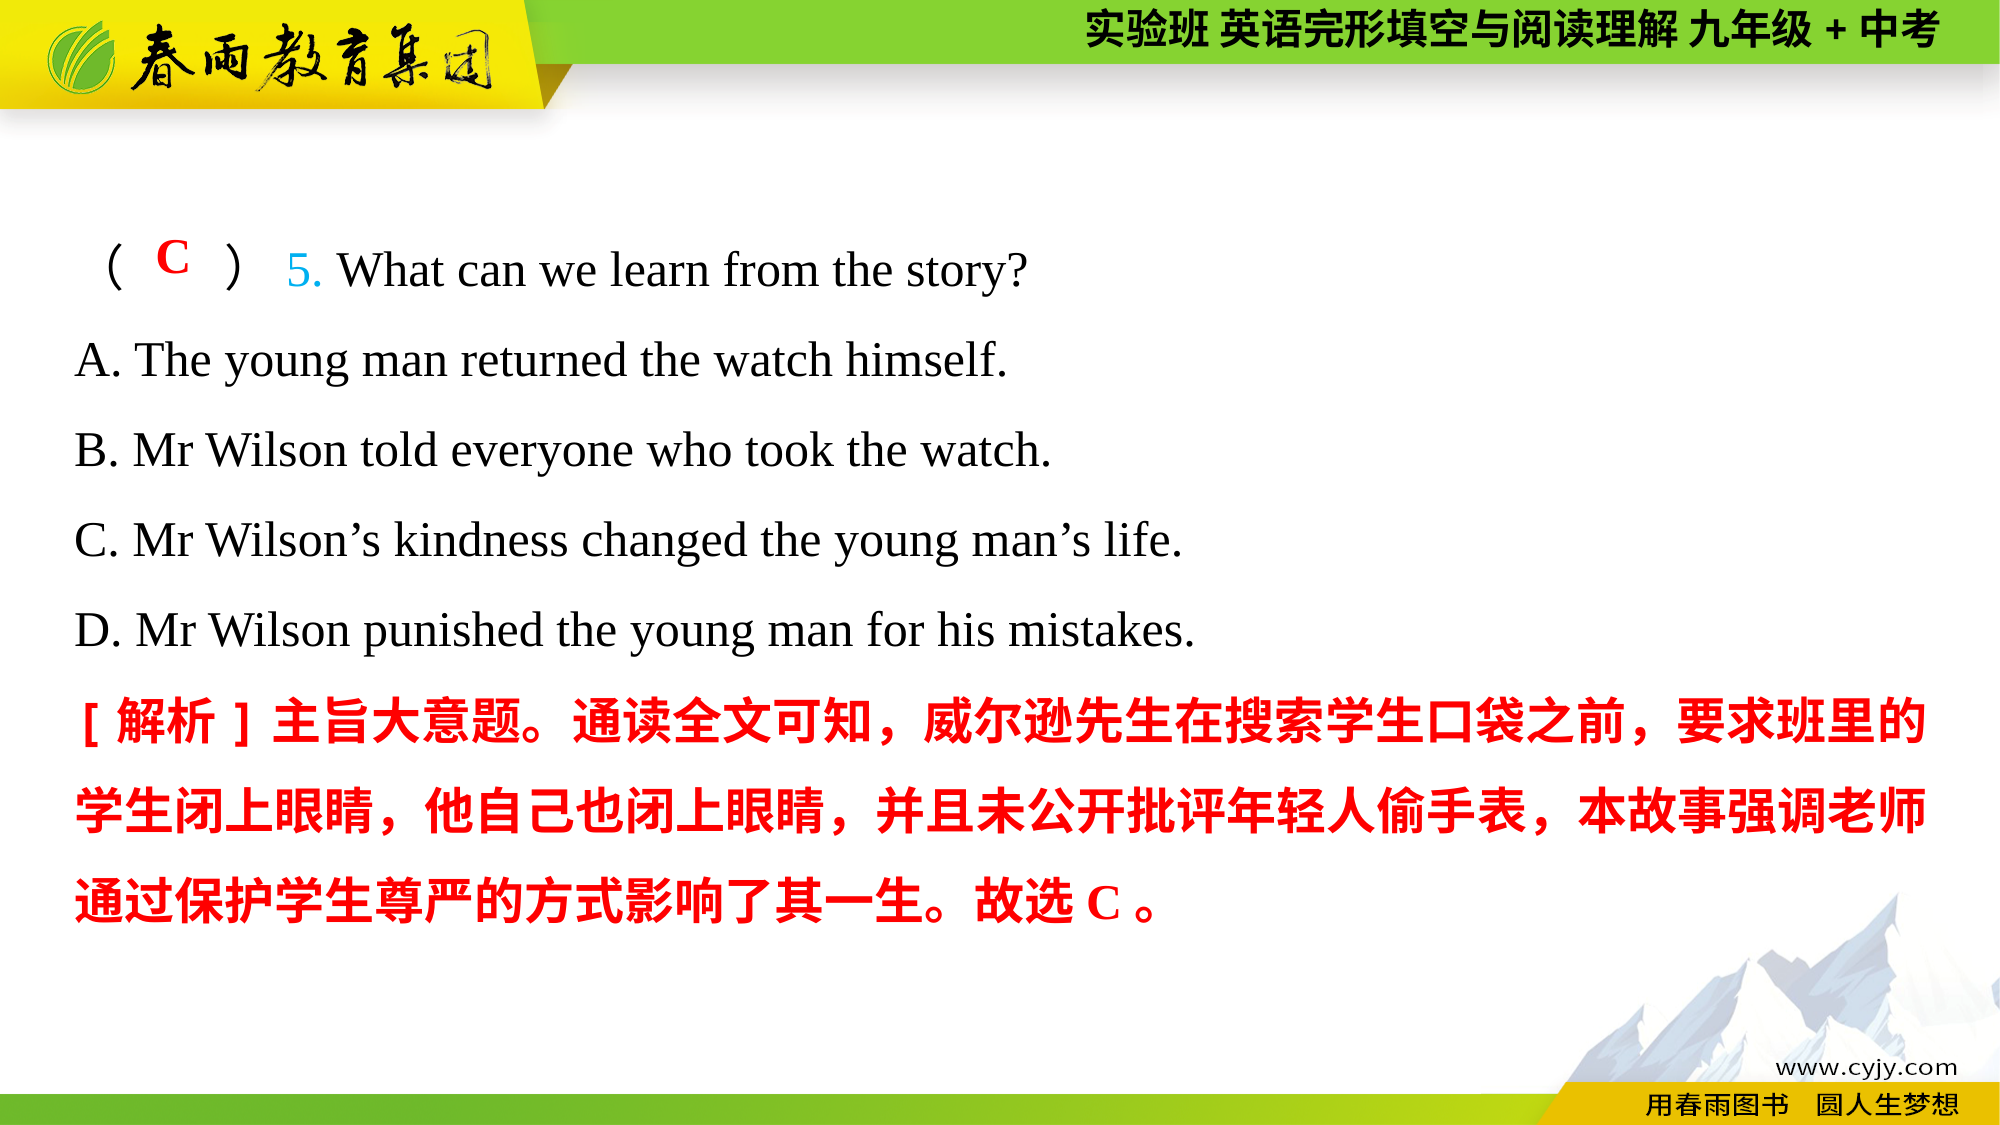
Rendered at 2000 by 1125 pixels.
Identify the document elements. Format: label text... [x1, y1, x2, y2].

text_box C [140, 216, 207, 292]
list （ ）5. What can we learn from the story? A. The young man returned the watch himself. B. Mr Wilson told everyone who took the watch. C. Mr Wilson’s kindness changed the young man’s life. D. Mr Wilson punished the young man for his mistakes. [59, 198, 1944, 668]
picture [0, 0, 2000, 1125]
text_box [解析]主旨大意题。通读全文可知，威尔逊先生在搜索学生口袋之前，要求班里的学生闭上眼睛，他自己也闭上眼睛，并且未公开批评年轻人偷手表，本故事强调老师通过保护学生尊严的方式影响了其一生。故选C。 [59, 668, 1944, 938]
